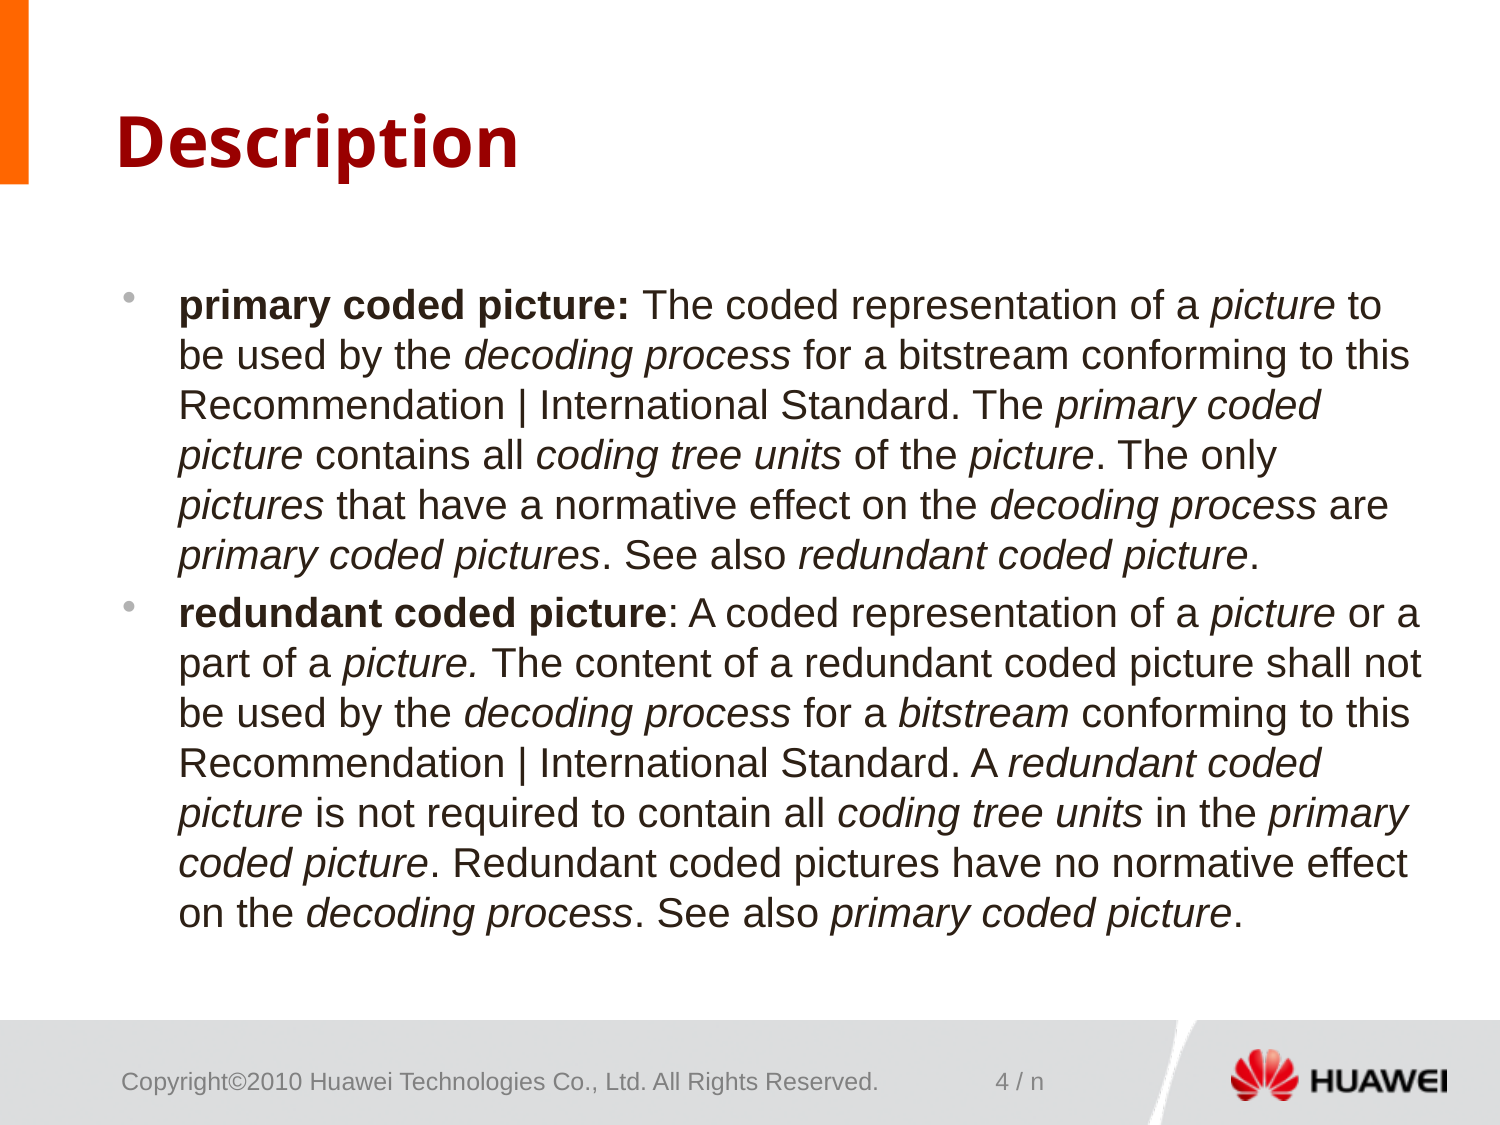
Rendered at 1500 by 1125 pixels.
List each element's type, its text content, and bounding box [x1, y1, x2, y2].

title Description [99, 45, 1447, 233]
picture [0, 1020, 1500, 1125]
list primary coded picture: The coded representation of a picture to be used by the decoding process for a bitstream conforming to this Recommendation | International Standard. The primary coded picture contains all coding tree units of the picture. The only pictures that have a normative effect on the decoding process are primary coded pictures. See also redundant coded picture. redundant coded picture: A coded representation of a picture or a part of a picture. The content of a redundant coded picture shall not be used by the decoding process for a bitstream conforming to this Recommendation | International Standard. A redundant coded picture is not required to contain all coding tree units in the primary coded picture. Redundant coded pictures have no normative effect on the decoding process. See also primary coded picture. [107, 270, 1447, 947]
